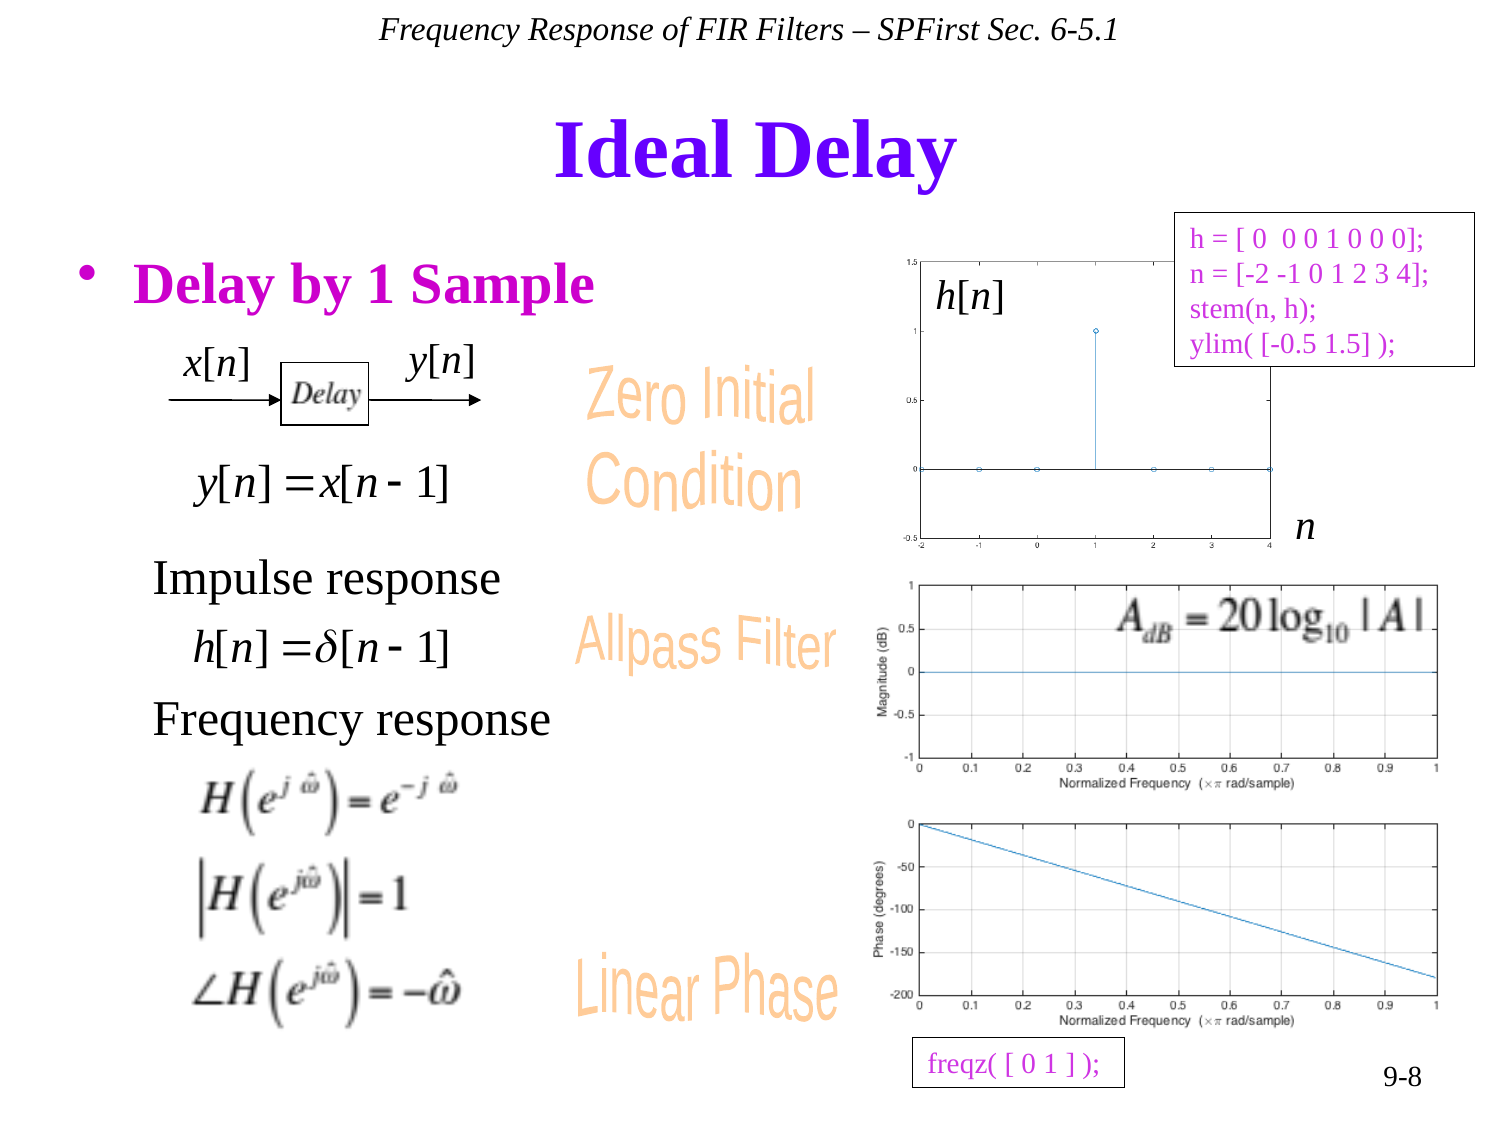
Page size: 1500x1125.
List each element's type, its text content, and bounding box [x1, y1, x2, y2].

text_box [1110, 587, 1429, 650]
text_box Frequency Response of FIR Filters – SPFirst Sec. 6-5.1 [0, 0, 1500, 55]
list Delay by 1 Sample [62, 237, 732, 325]
text_box freqz( [ 0 1 ] ); [912, 1043, 1125, 1088]
picture [863, 580, 1456, 1036]
text_box Frequency response [62, 678, 732, 766]
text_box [862, 237, 1351, 576]
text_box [194, 760, 461, 845]
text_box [174, 849, 413, 943]
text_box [185, 619, 458, 682]
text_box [168, 324, 507, 426]
slide_number 9-8 [1124, 1049, 1438, 1125]
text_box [587, 362, 813, 513]
text_box h = [ 0 0 0 1 0 0 0]; n = [-2 -1 0 1 2 3 4]; stem(n, h); ylim( [-0.5 1.5] ); [1174, 212, 1475, 367]
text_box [187, 949, 468, 1039]
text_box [185, 454, 458, 517]
title Ideal Delay [75, 55, 1438, 238]
text_box Impulse response [62, 537, 732, 625]
